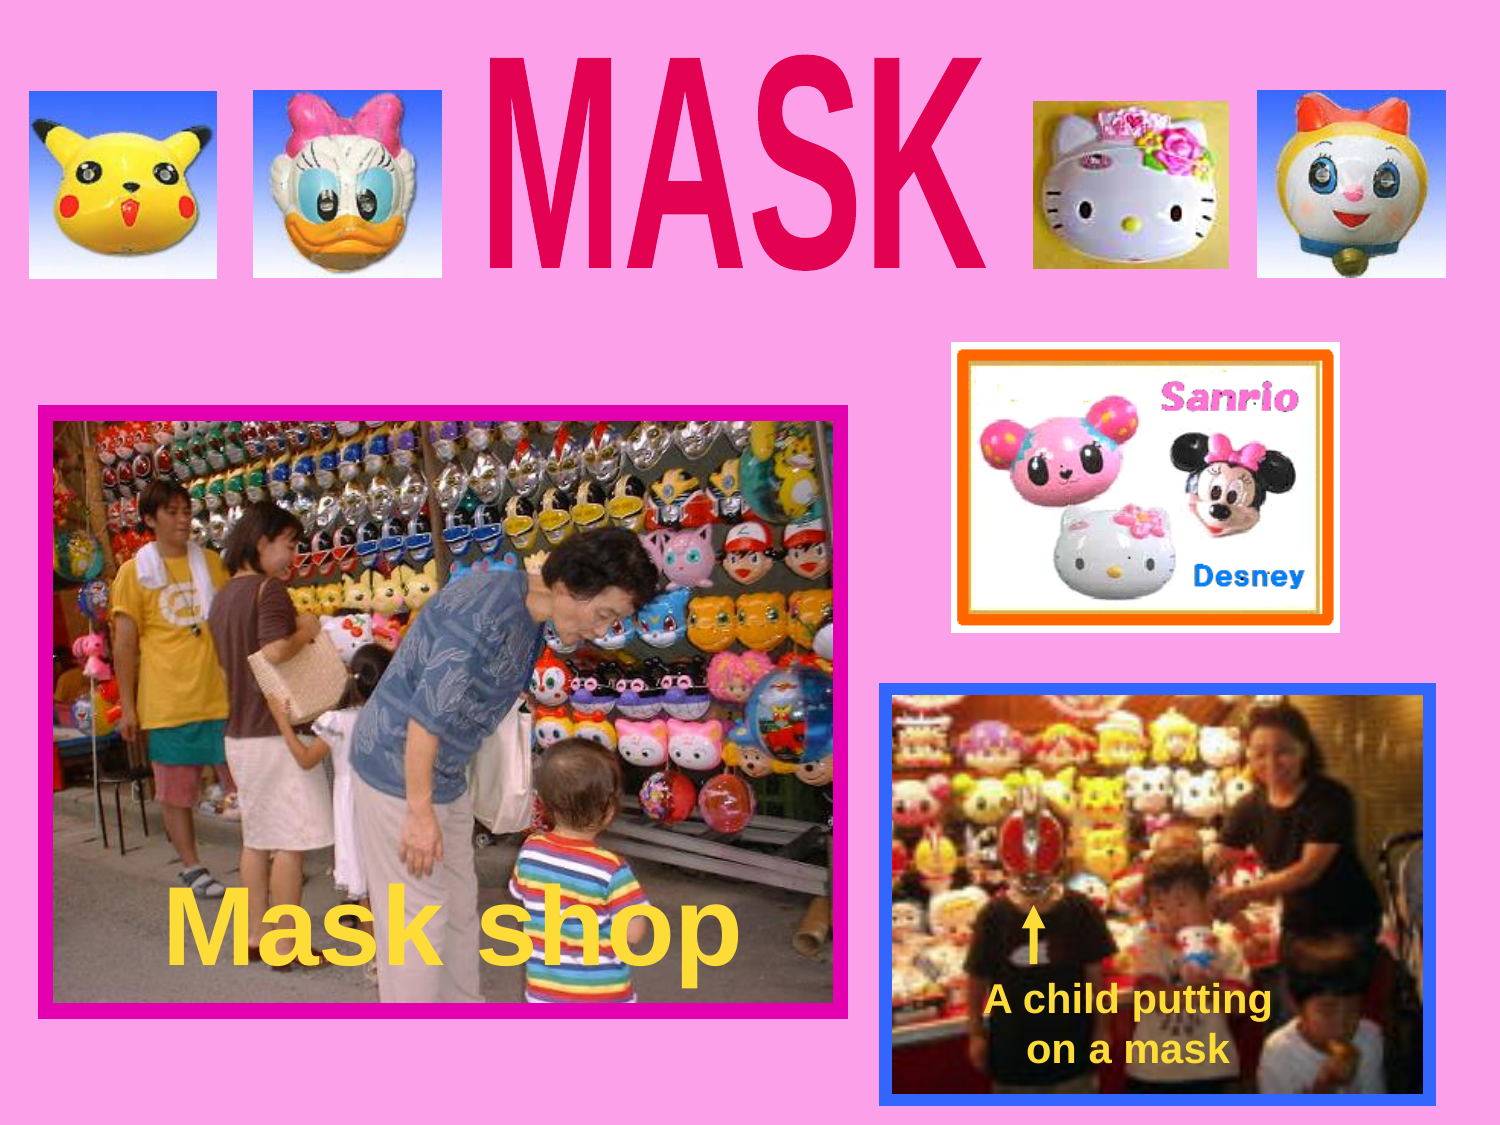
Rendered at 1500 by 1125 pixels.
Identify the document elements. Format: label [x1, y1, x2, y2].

list [1257, 89, 1446, 278]
text_box [951, 342, 1340, 633]
list [29, 91, 218, 280]
list [253, 89, 442, 278]
list [891, 695, 1424, 1095]
picture [52, 420, 834, 1004]
picture [1033, 101, 1230, 270]
